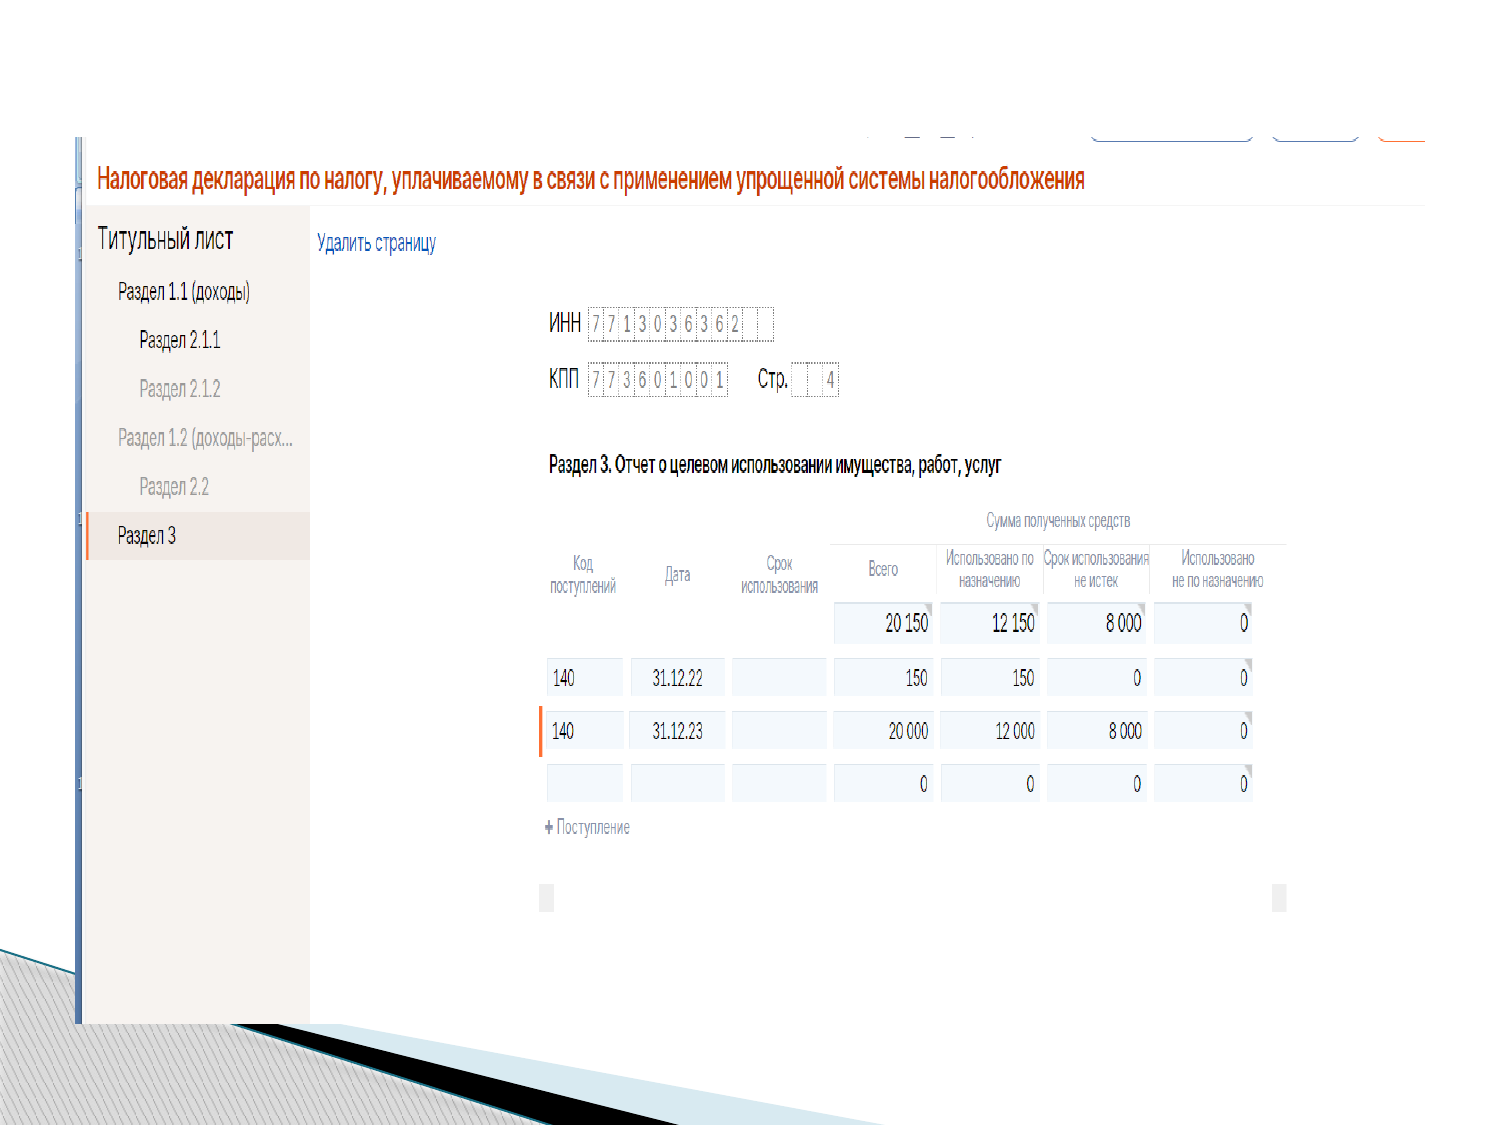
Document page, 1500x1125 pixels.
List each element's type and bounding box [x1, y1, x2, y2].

list [74, 136, 1426, 1024]
